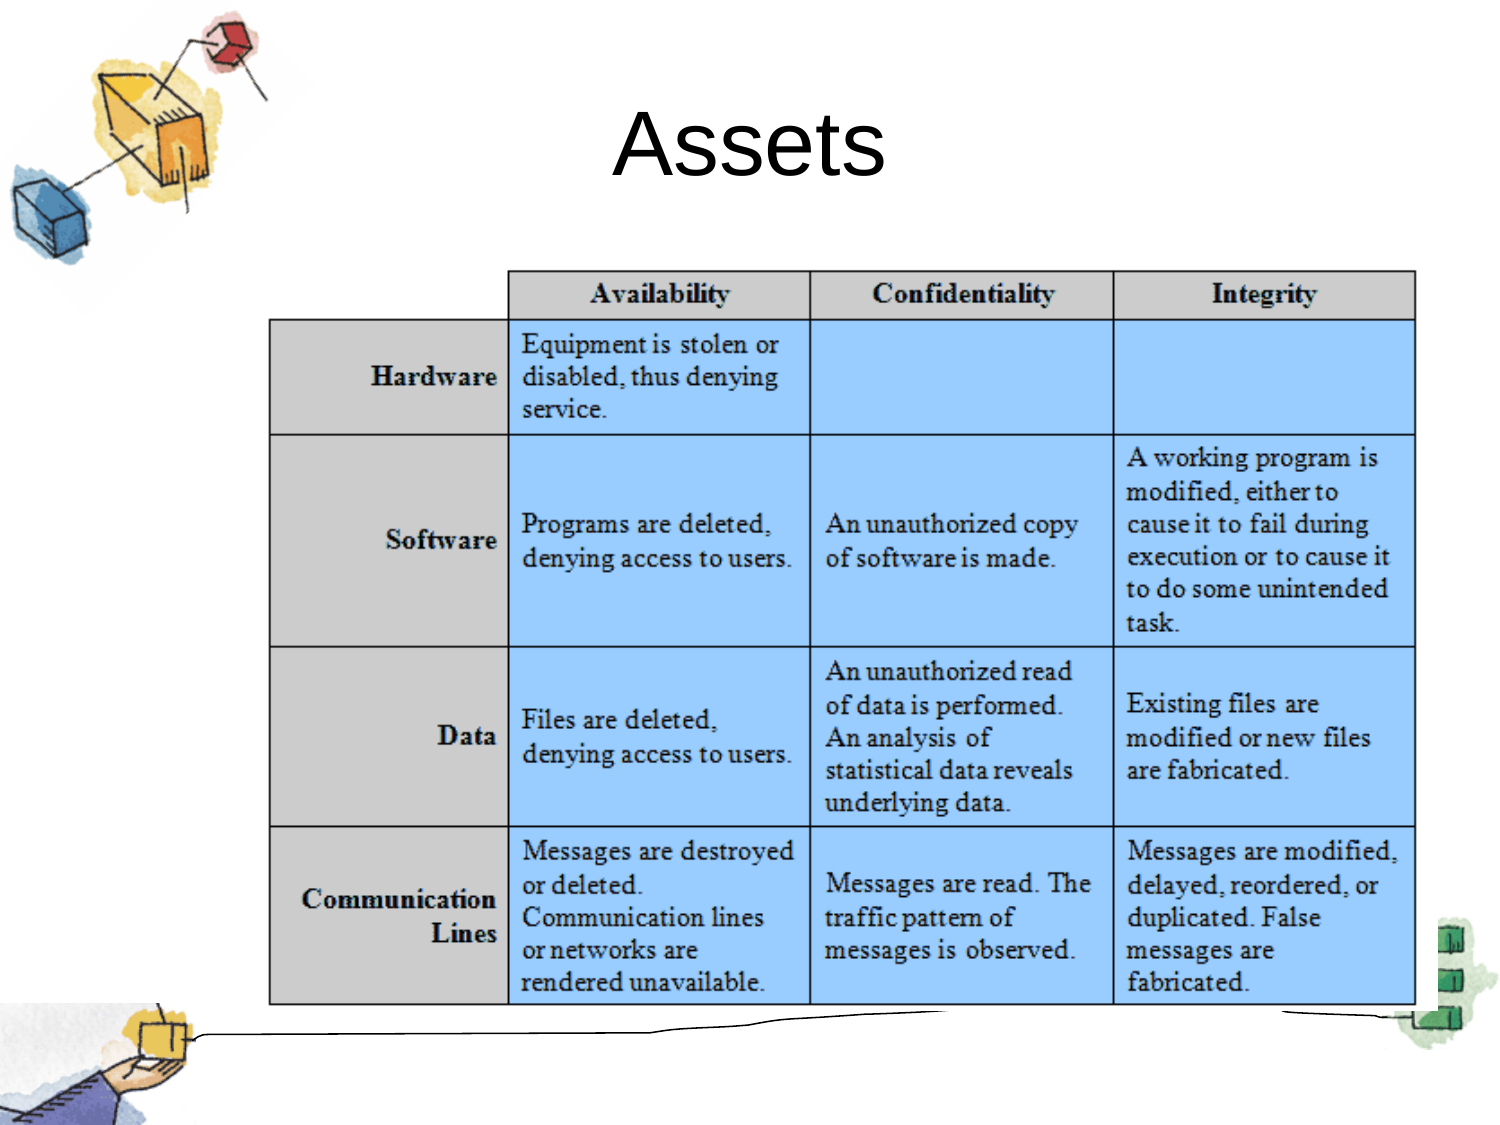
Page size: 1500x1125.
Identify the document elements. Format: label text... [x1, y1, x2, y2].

picture [1382, 912, 1500, 1050]
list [219, 224, 1439, 1012]
picture [0, 1003, 196, 1125]
picture [0, 85, 167, 316]
picture [114, 0, 274, 44]
title Assets [74, 44, 1426, 233]
